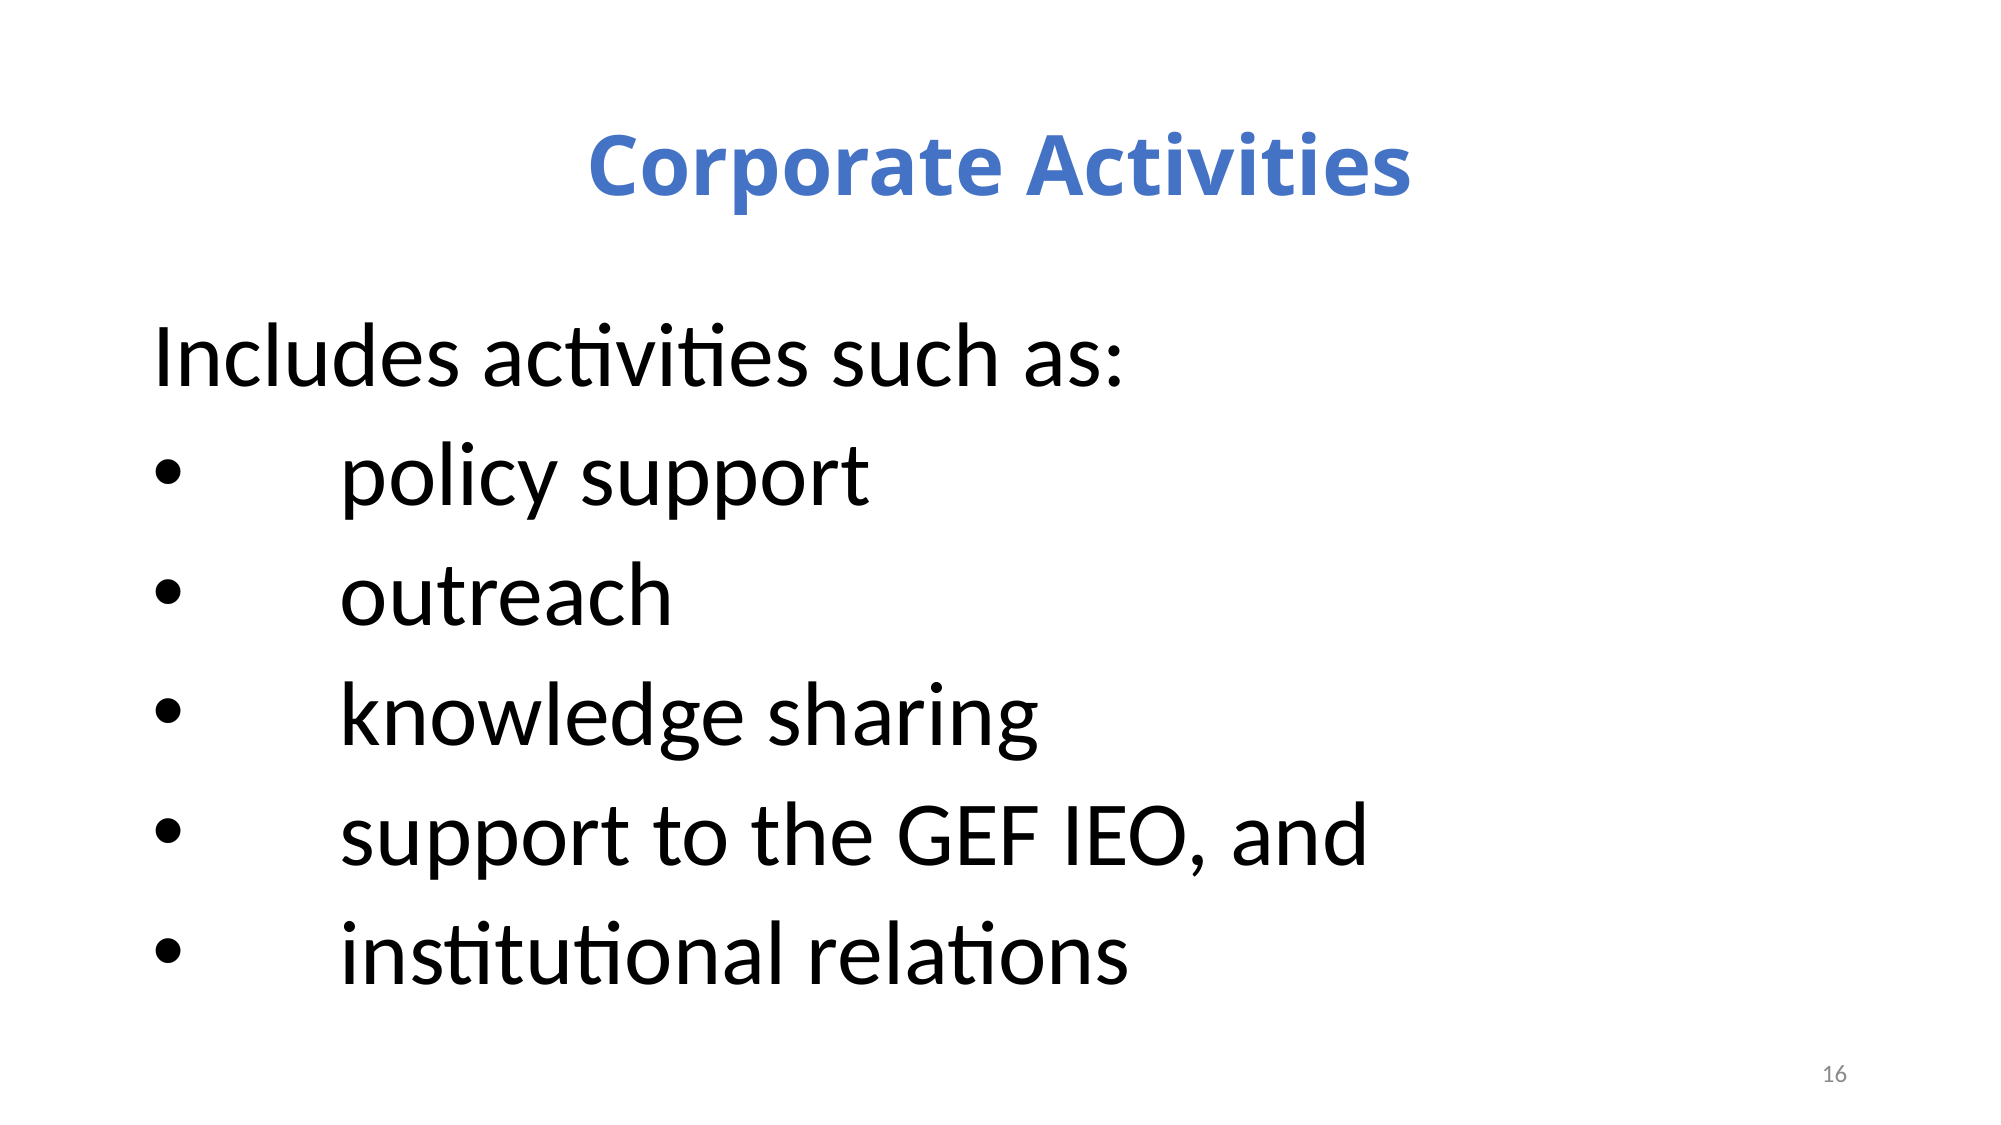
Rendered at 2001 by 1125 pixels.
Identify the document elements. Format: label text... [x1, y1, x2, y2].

list Includes activities such as: policy support outreach knowledge sharing support to the GEF IEO, and institutional relations [137, 299, 1863, 1014]
title Corporate Activities [137, 59, 1863, 278]
slide_number 16 [1412, 1042, 1863, 1103]
